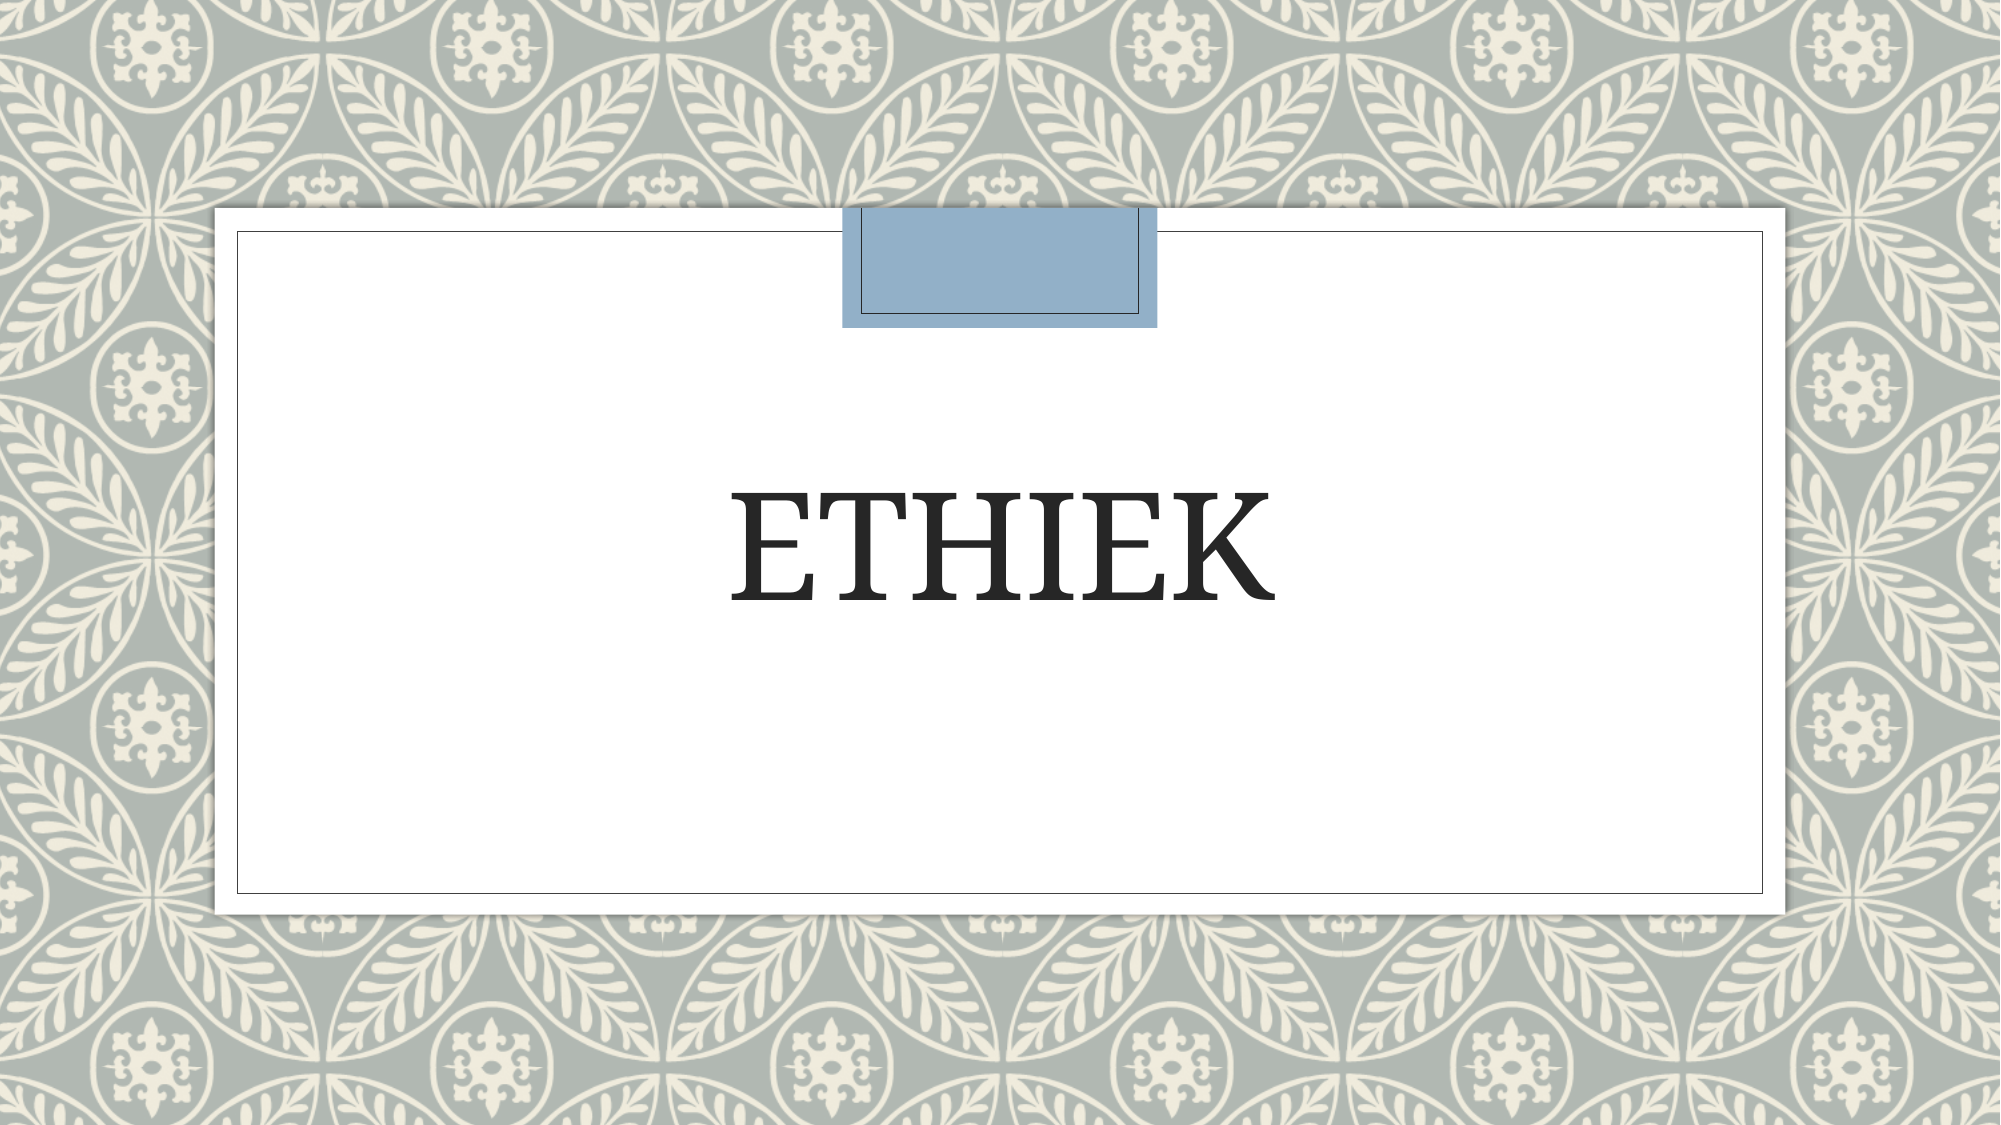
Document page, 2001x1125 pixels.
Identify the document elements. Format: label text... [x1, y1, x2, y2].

title Ethiek [256, 343, 1744, 769]
